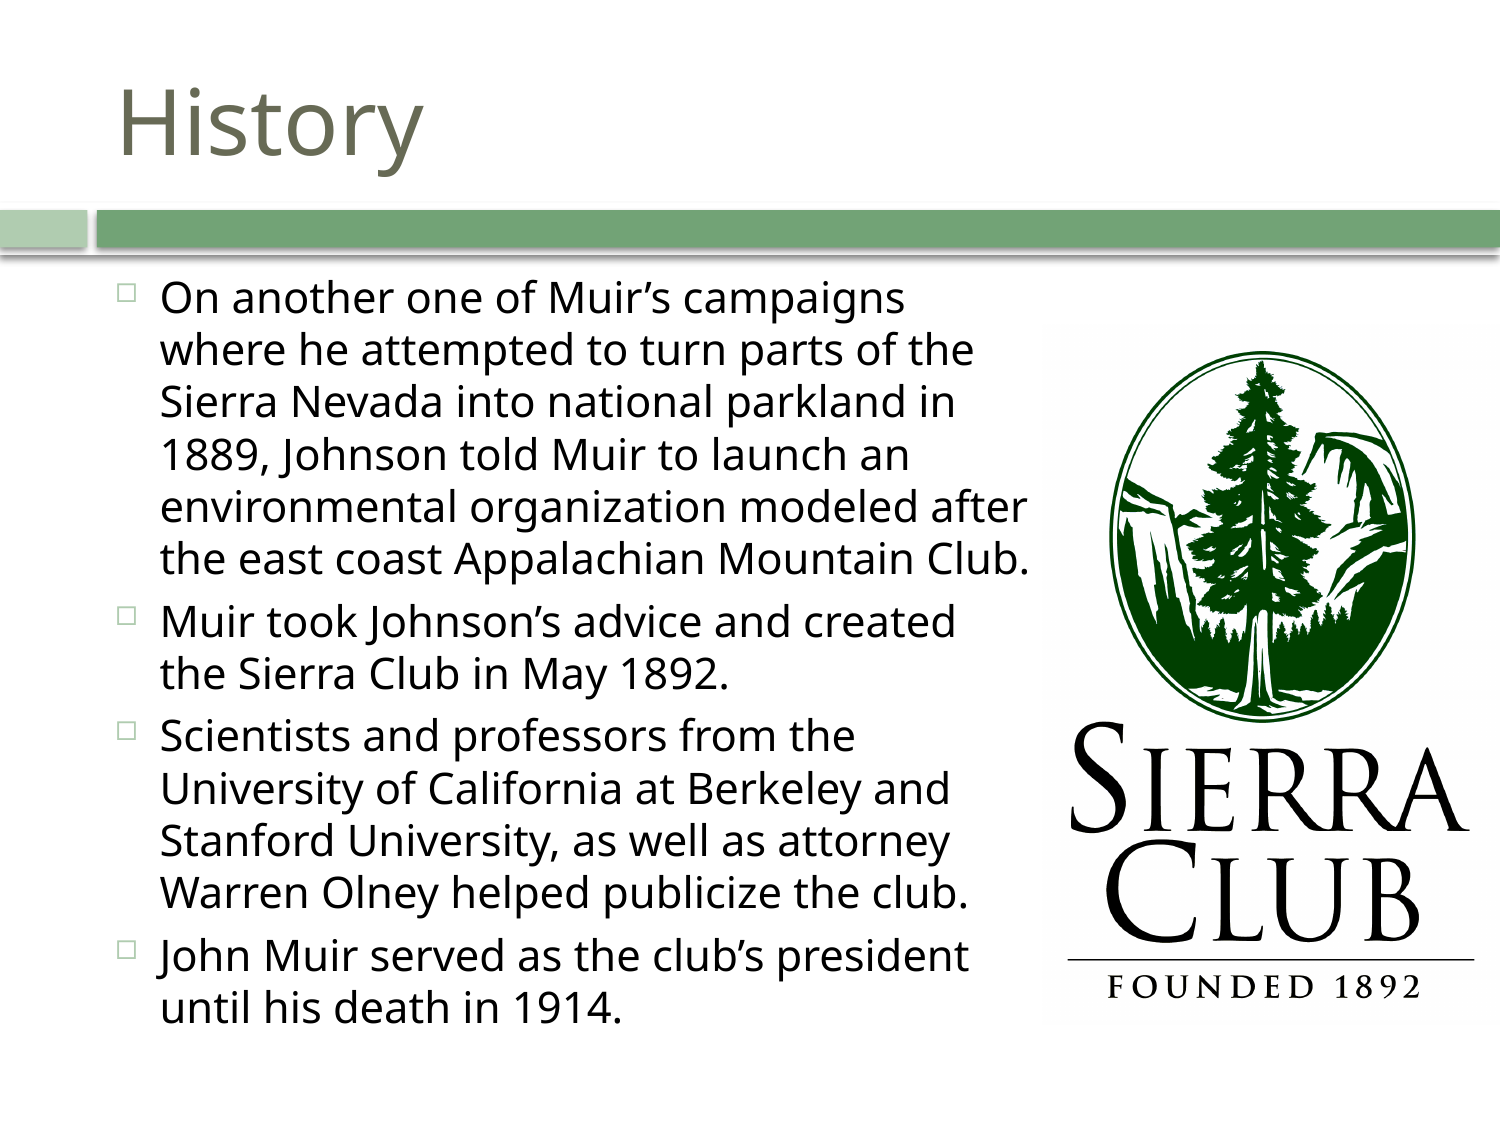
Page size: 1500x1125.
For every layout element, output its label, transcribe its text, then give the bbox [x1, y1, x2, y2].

picture [1041, 324, 1500, 1026]
list On another one of Muir’s campaigns where he attempted to turn parts of the Sierra Nevada into national parkland in 1889, Johnson told Muir to launch an environmental organization modeled after the east coast Appalachian Mountain Club. Muir took Johnson’s advice and created the Sierra Club in May 1892. Scientists and professors from the University of California at Berkeley and Stanford University, as well as attorney Warren Olney helped publicize the club. John Muir served as the club’s president until his death in 1914. [100, 262, 1050, 1088]
title History [100, 37, 1438, 200]
